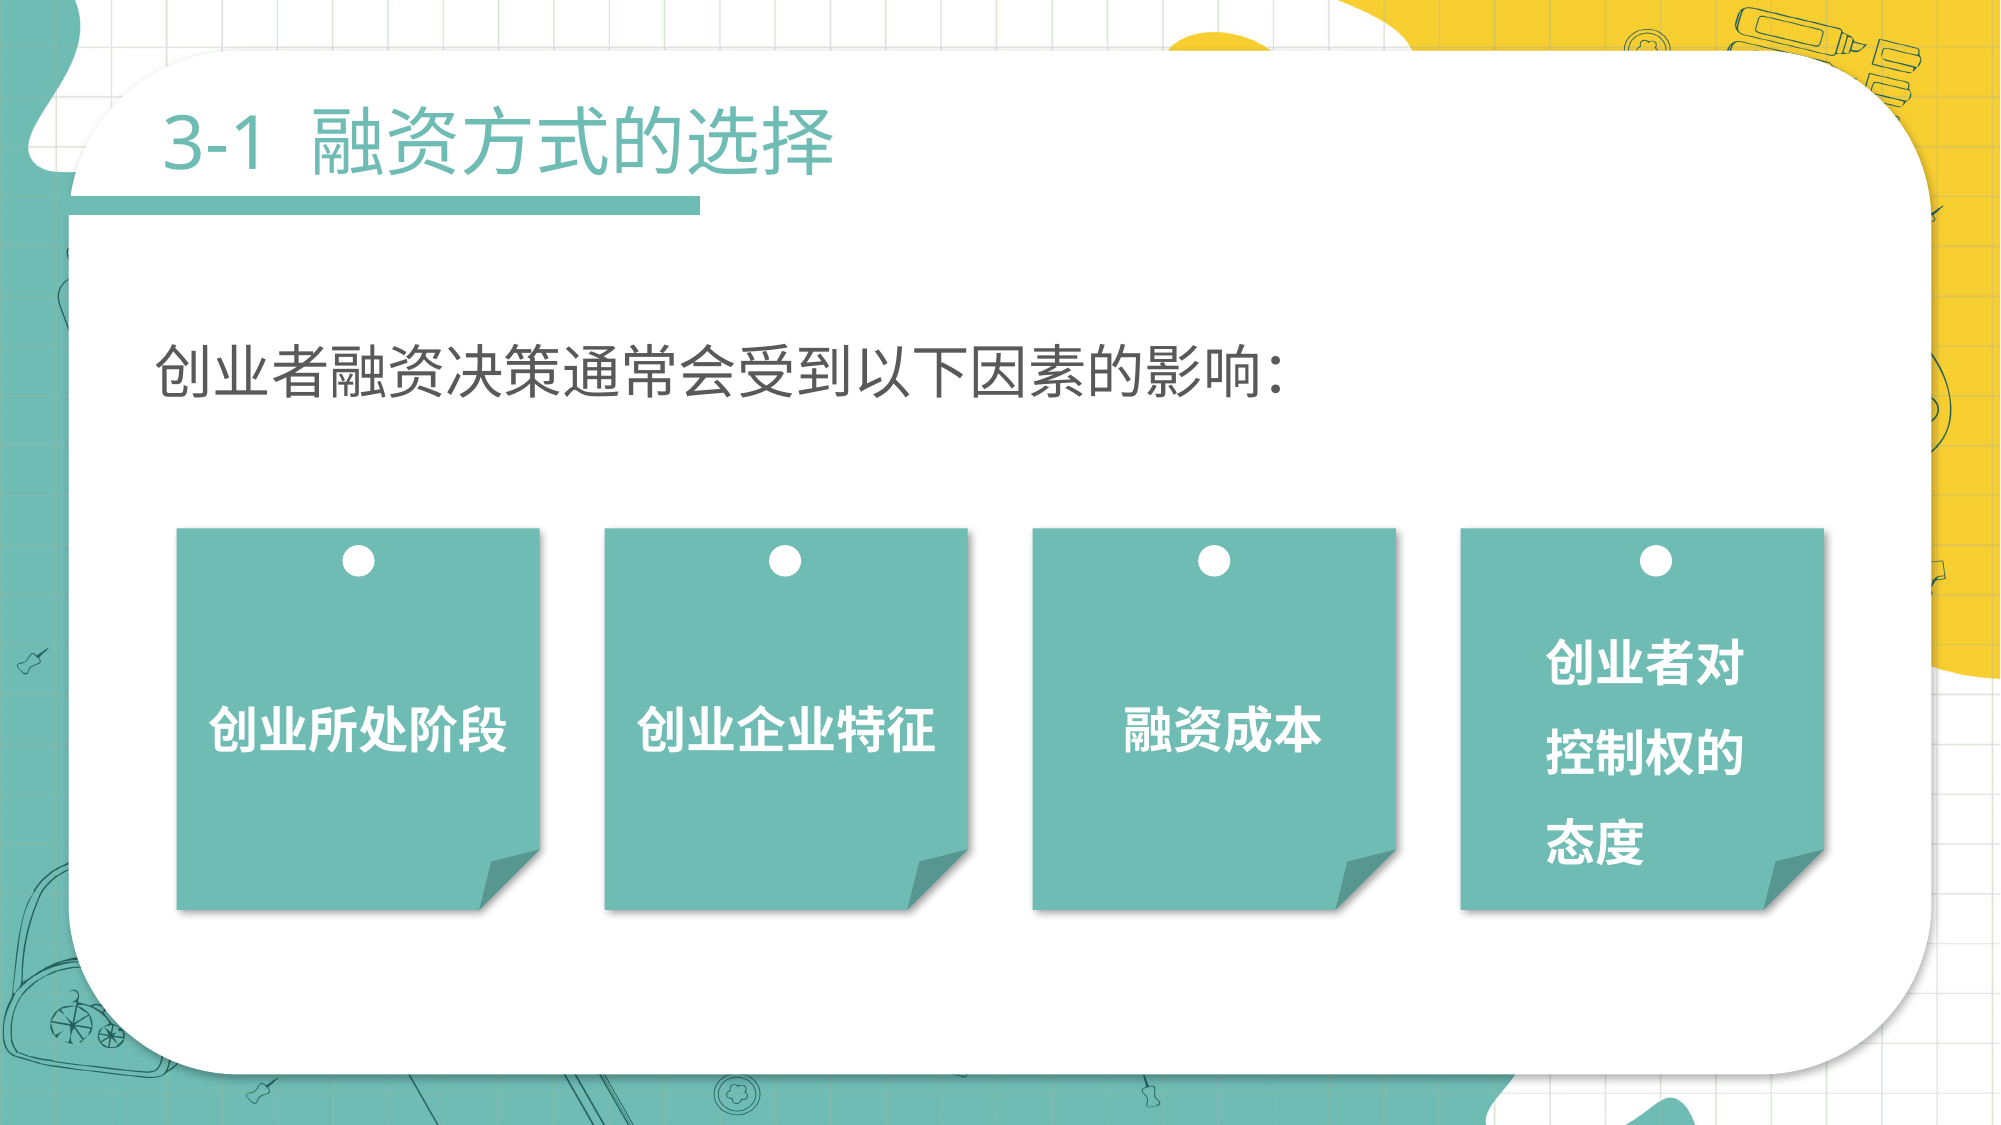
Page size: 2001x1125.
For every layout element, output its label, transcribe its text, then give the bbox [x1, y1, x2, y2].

text_box [62, 196, 700, 215]
text_box 创业者融资决策通常会受到以下因素的影响： [101, 328, 1373, 413]
text_box [67, 49, 1933, 1076]
text_box 3-1 融资方式的选择 [148, 87, 865, 192]
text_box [604, 528, 987, 910]
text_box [1460, 528, 1824, 910]
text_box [1032, 528, 1396, 910]
picture [0, 0, 2001, 1125]
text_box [176, 528, 559, 910]
